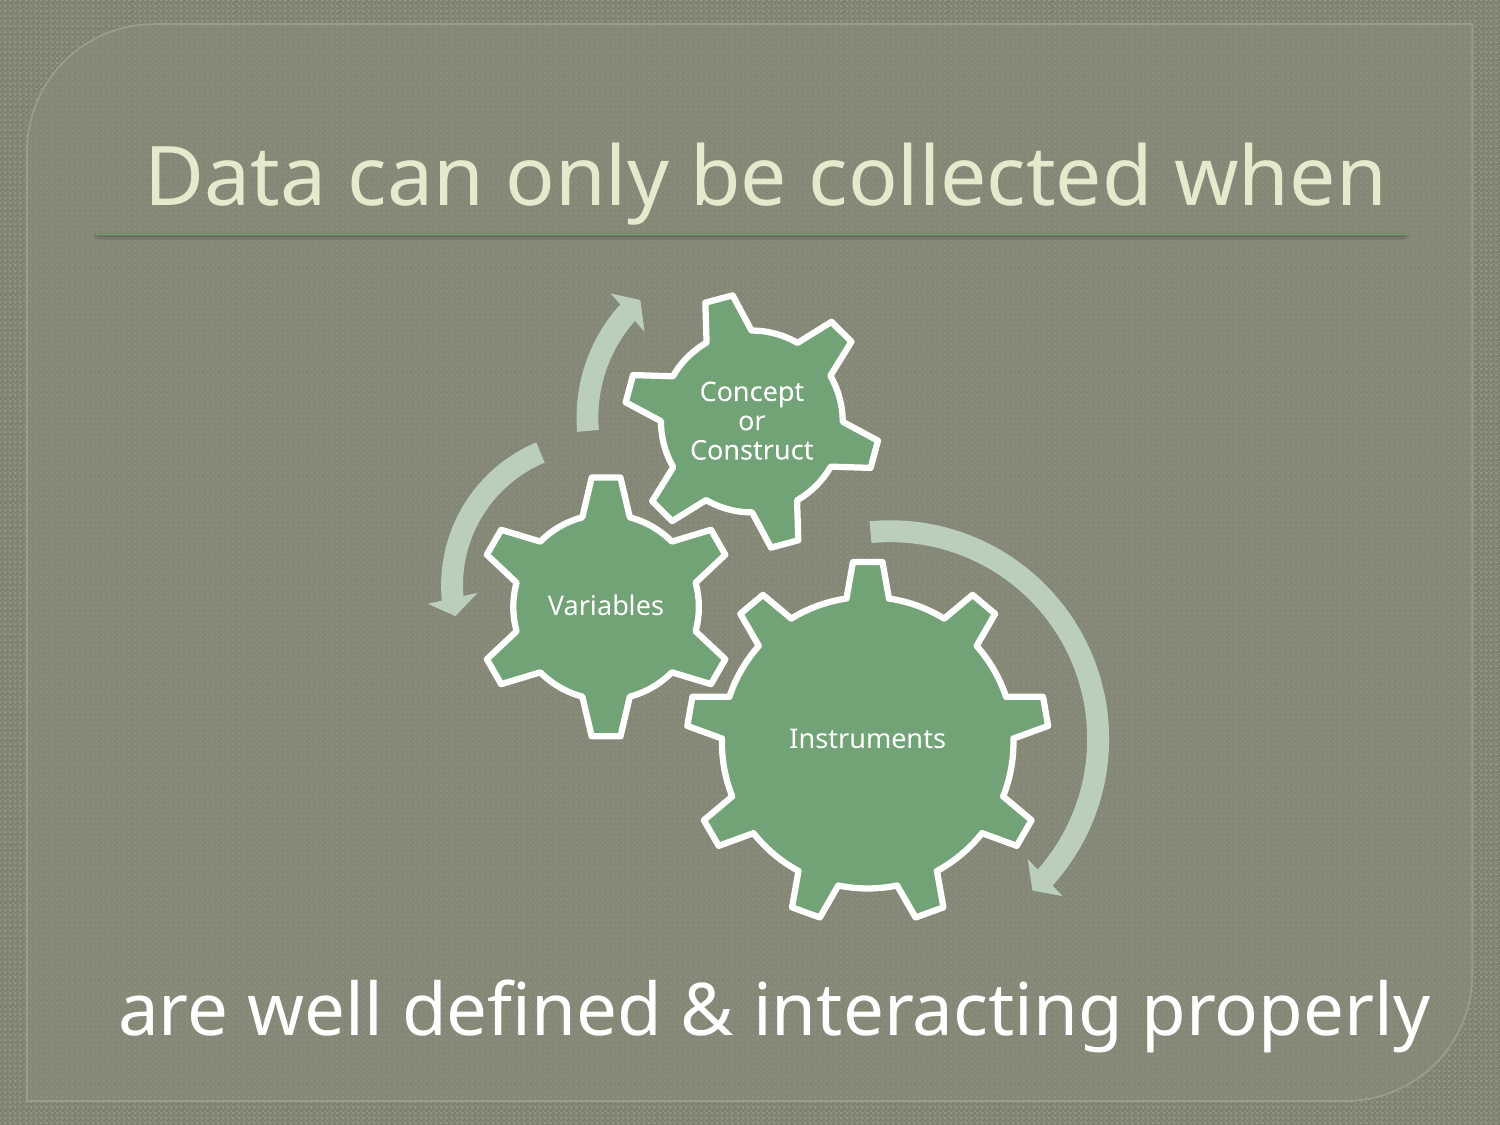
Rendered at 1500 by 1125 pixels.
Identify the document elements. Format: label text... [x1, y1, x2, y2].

title Data can only be collected when [75, 41, 1425, 230]
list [74, 262, 1363, 926]
text_box are well defined & interacting properly [99, 912, 1450, 1100]
